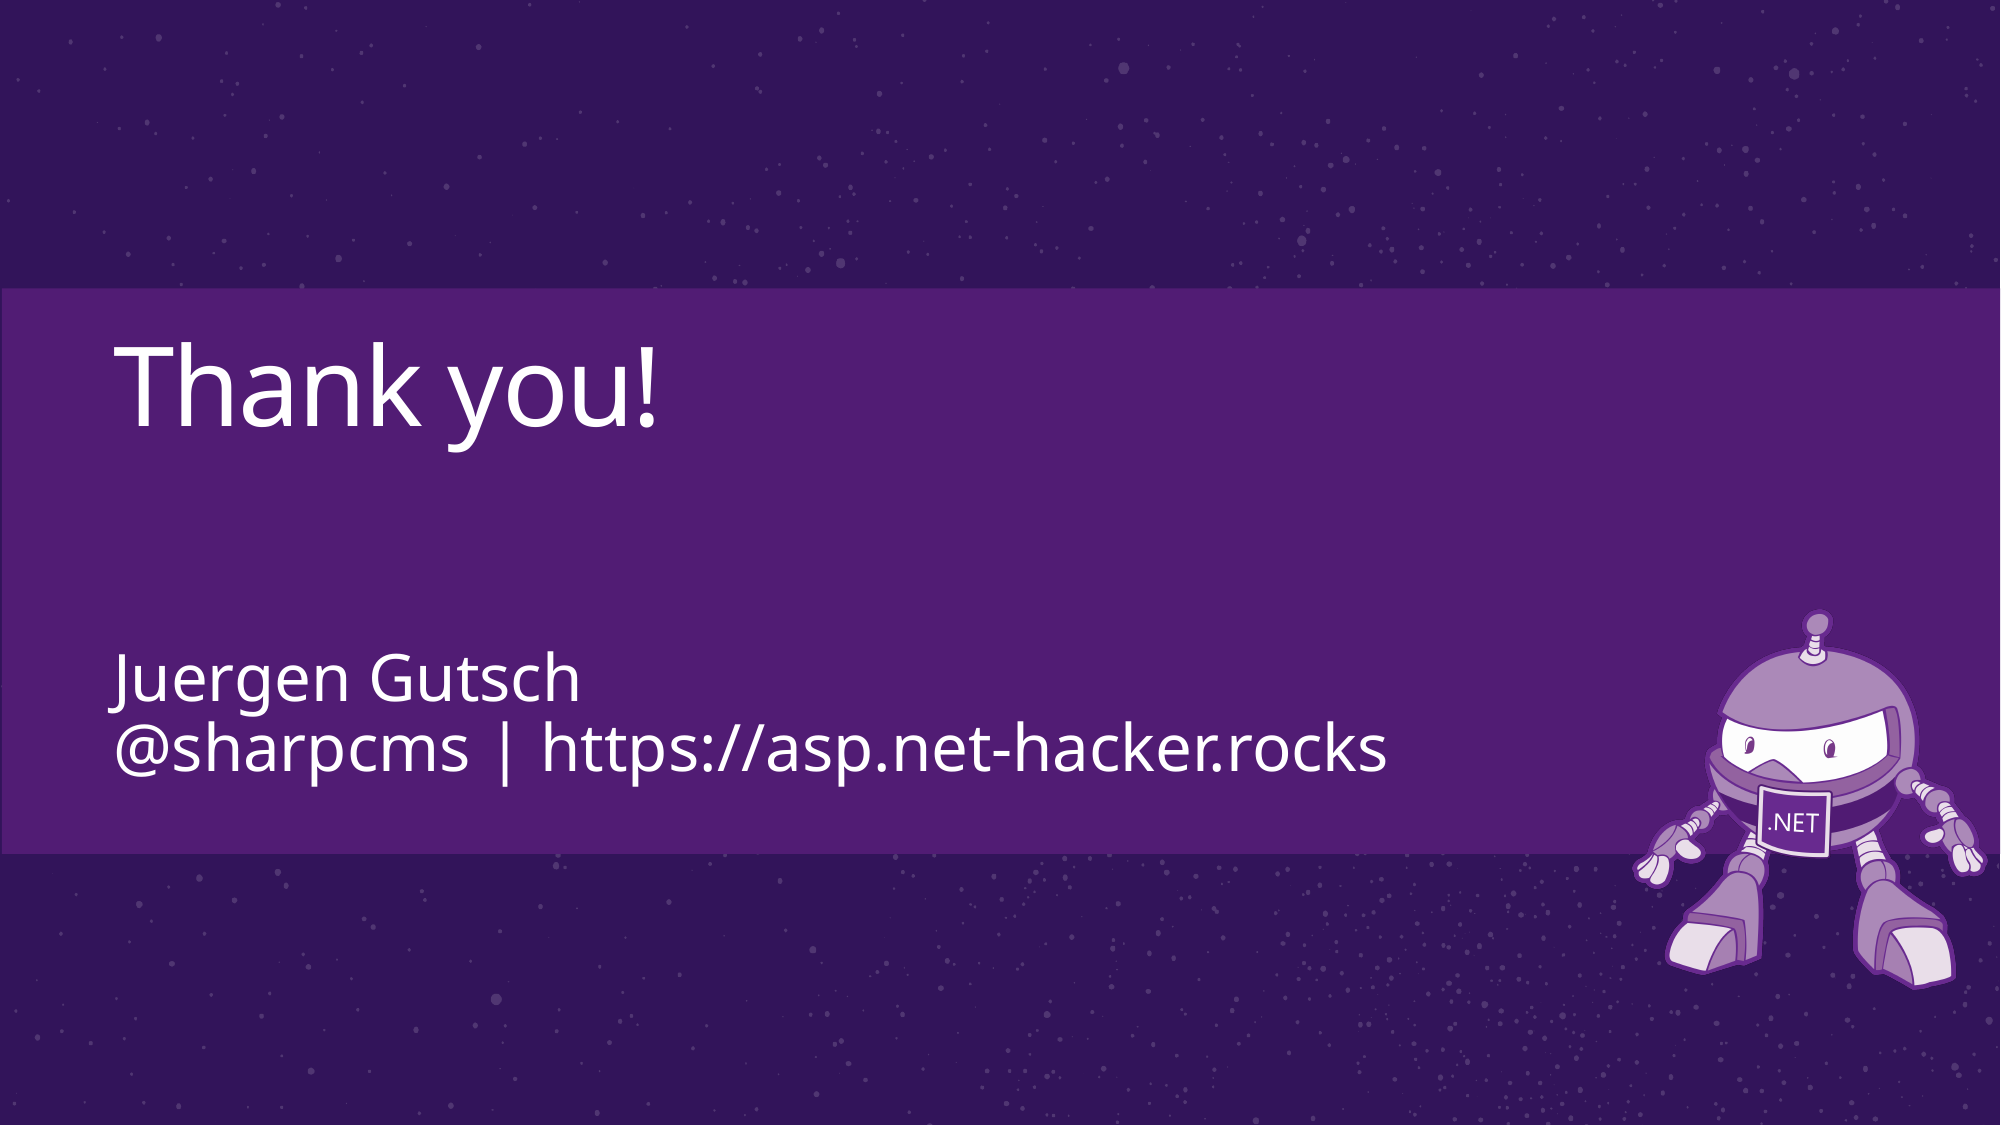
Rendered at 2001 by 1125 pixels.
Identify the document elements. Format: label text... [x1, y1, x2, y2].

picture [0, 0, 2000, 1125]
title Thank you! [89, 315, 1904, 610]
list Juergen Gutsch @sharpcms | https://asp.net-hacker.rocks [89, 626, 1707, 819]
